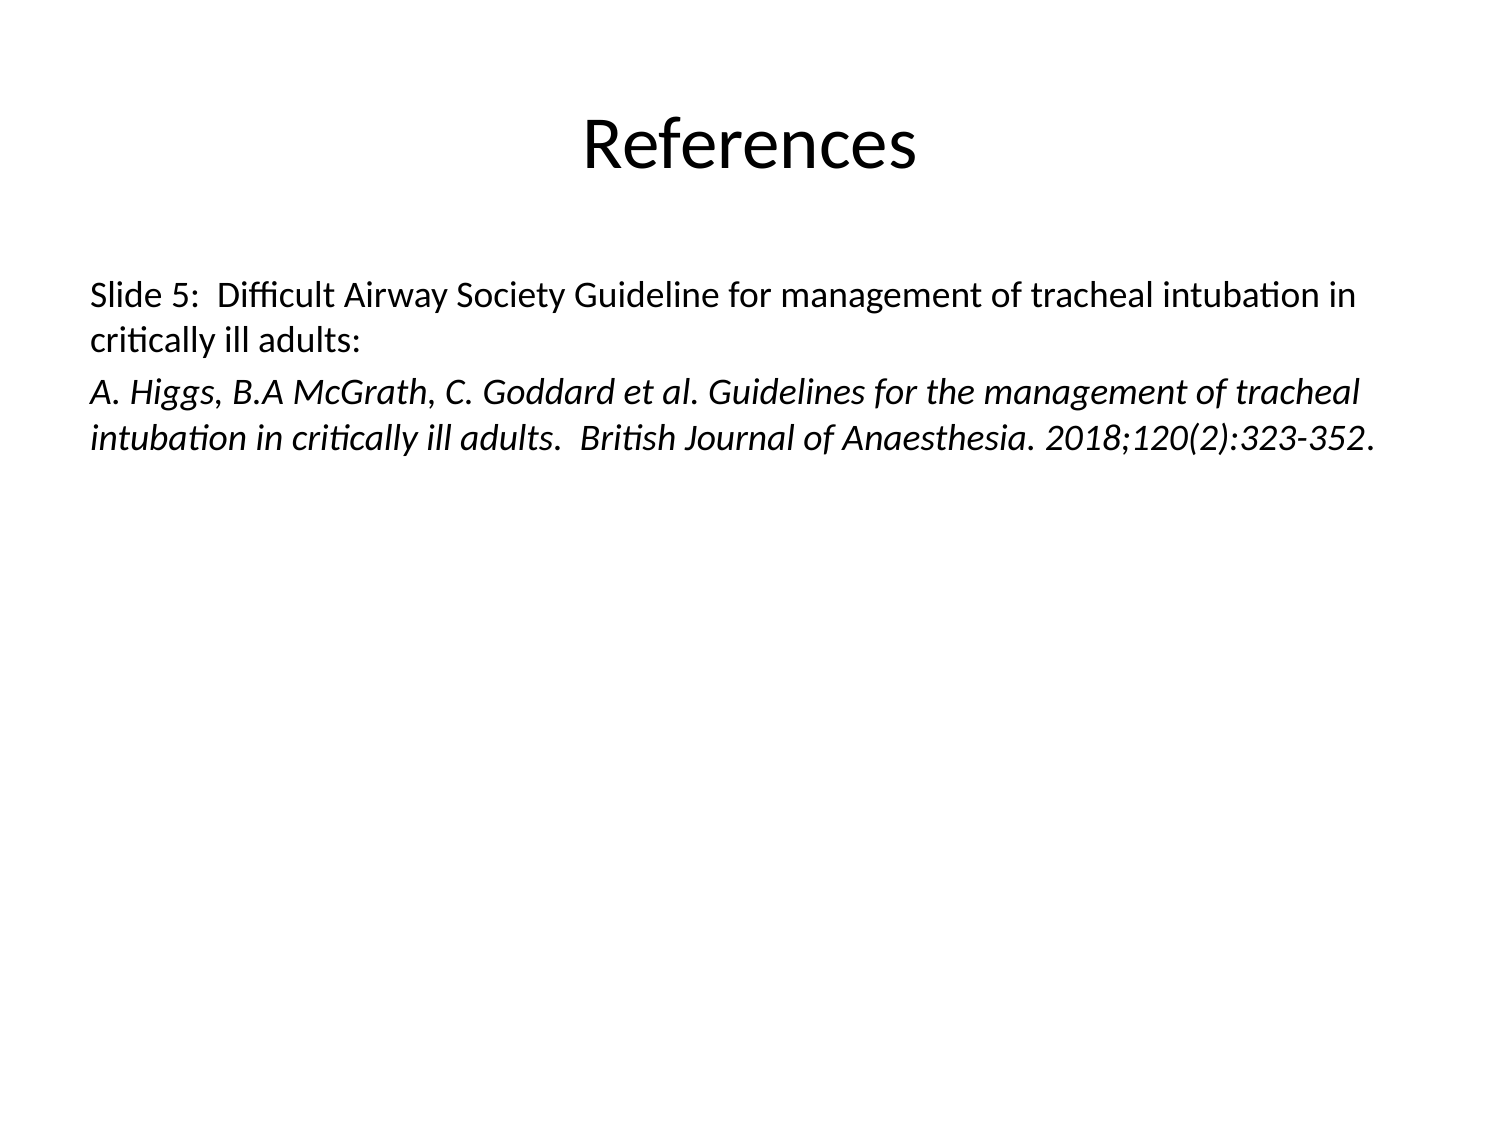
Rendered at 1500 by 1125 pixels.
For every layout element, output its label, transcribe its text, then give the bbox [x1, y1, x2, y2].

list Slide 5: Difficult Airway Society Guideline for management of tracheal intubation in critically ill adults: A. Higgs, B.A McGrath, C. Goddard et al. Guidelines for the management of tracheal intubation in critically ill adults. British Journal of Anaesthesia. 2018;120(2):323-352. [75, 262, 1425, 1005]
title References [75, 45, 1425, 233]
